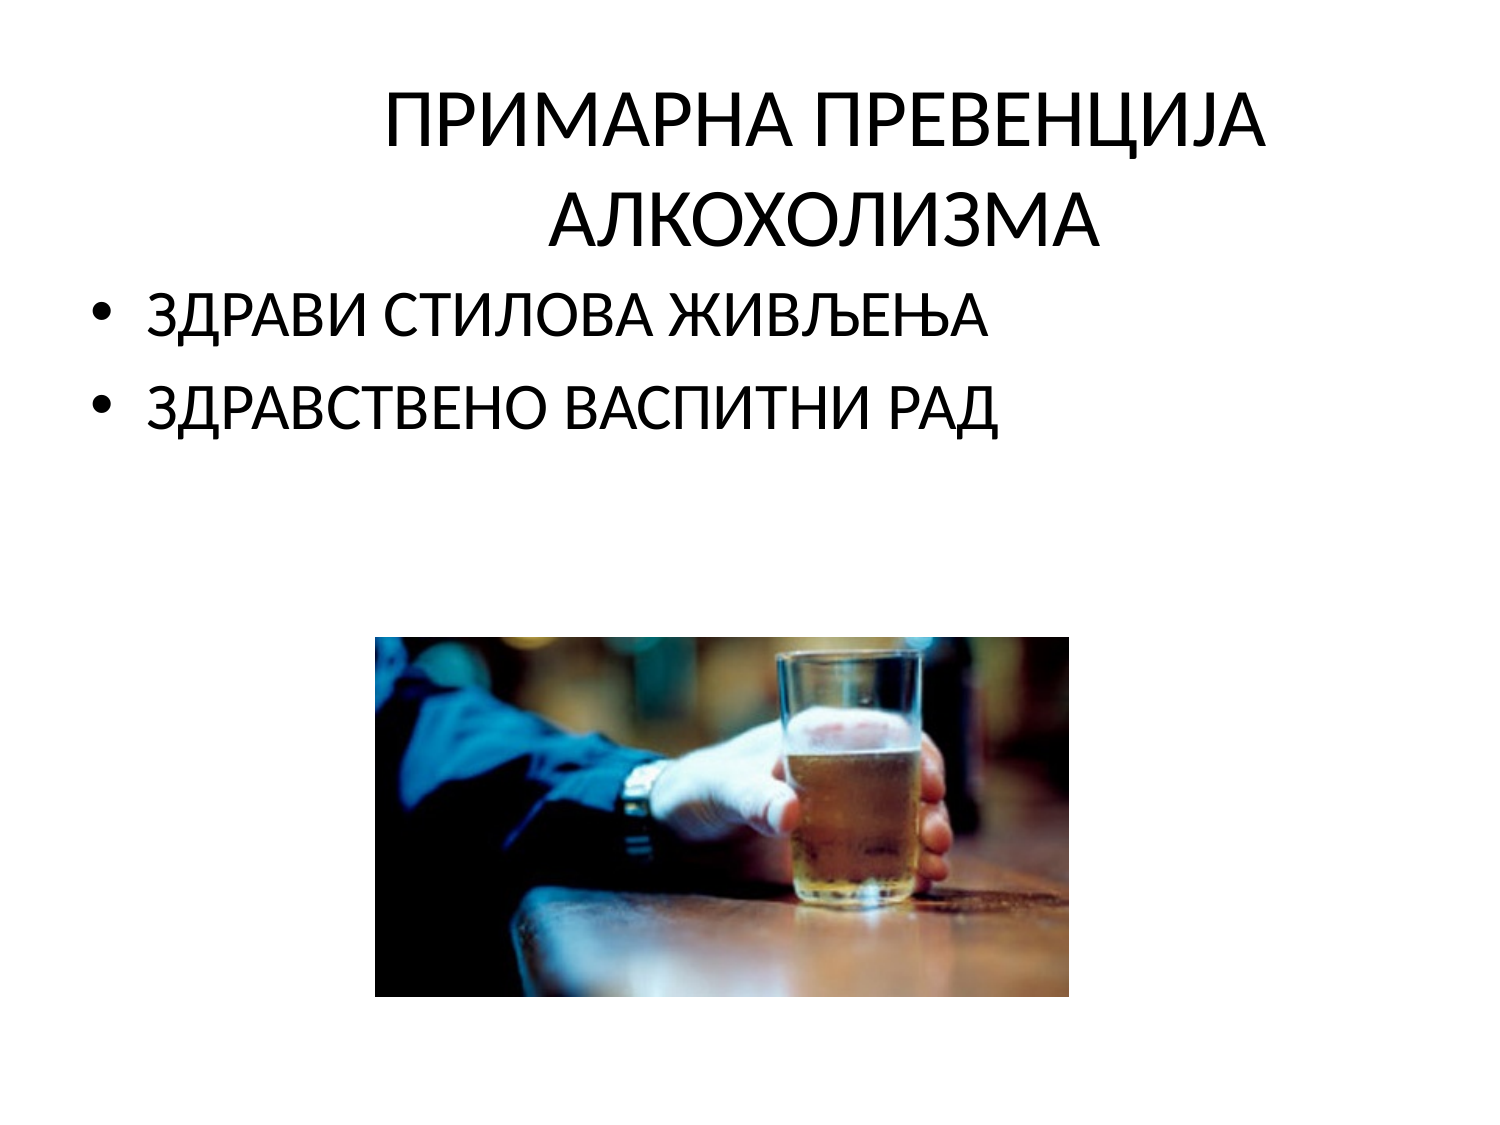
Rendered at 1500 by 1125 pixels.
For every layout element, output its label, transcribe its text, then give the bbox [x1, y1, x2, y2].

picture [374, 637, 1069, 998]
title ПРИМАРНА ПРЕВЕНЦИЈА АЛКОХОЛИЗМА [149, 49, 1500, 278]
list ЗДРАВИ СТИЛОВА ЖИВЉЕЊА ЗДРАВСТВЕНО ВАСПИТНИ РАД [74, 262, 1426, 1006]
